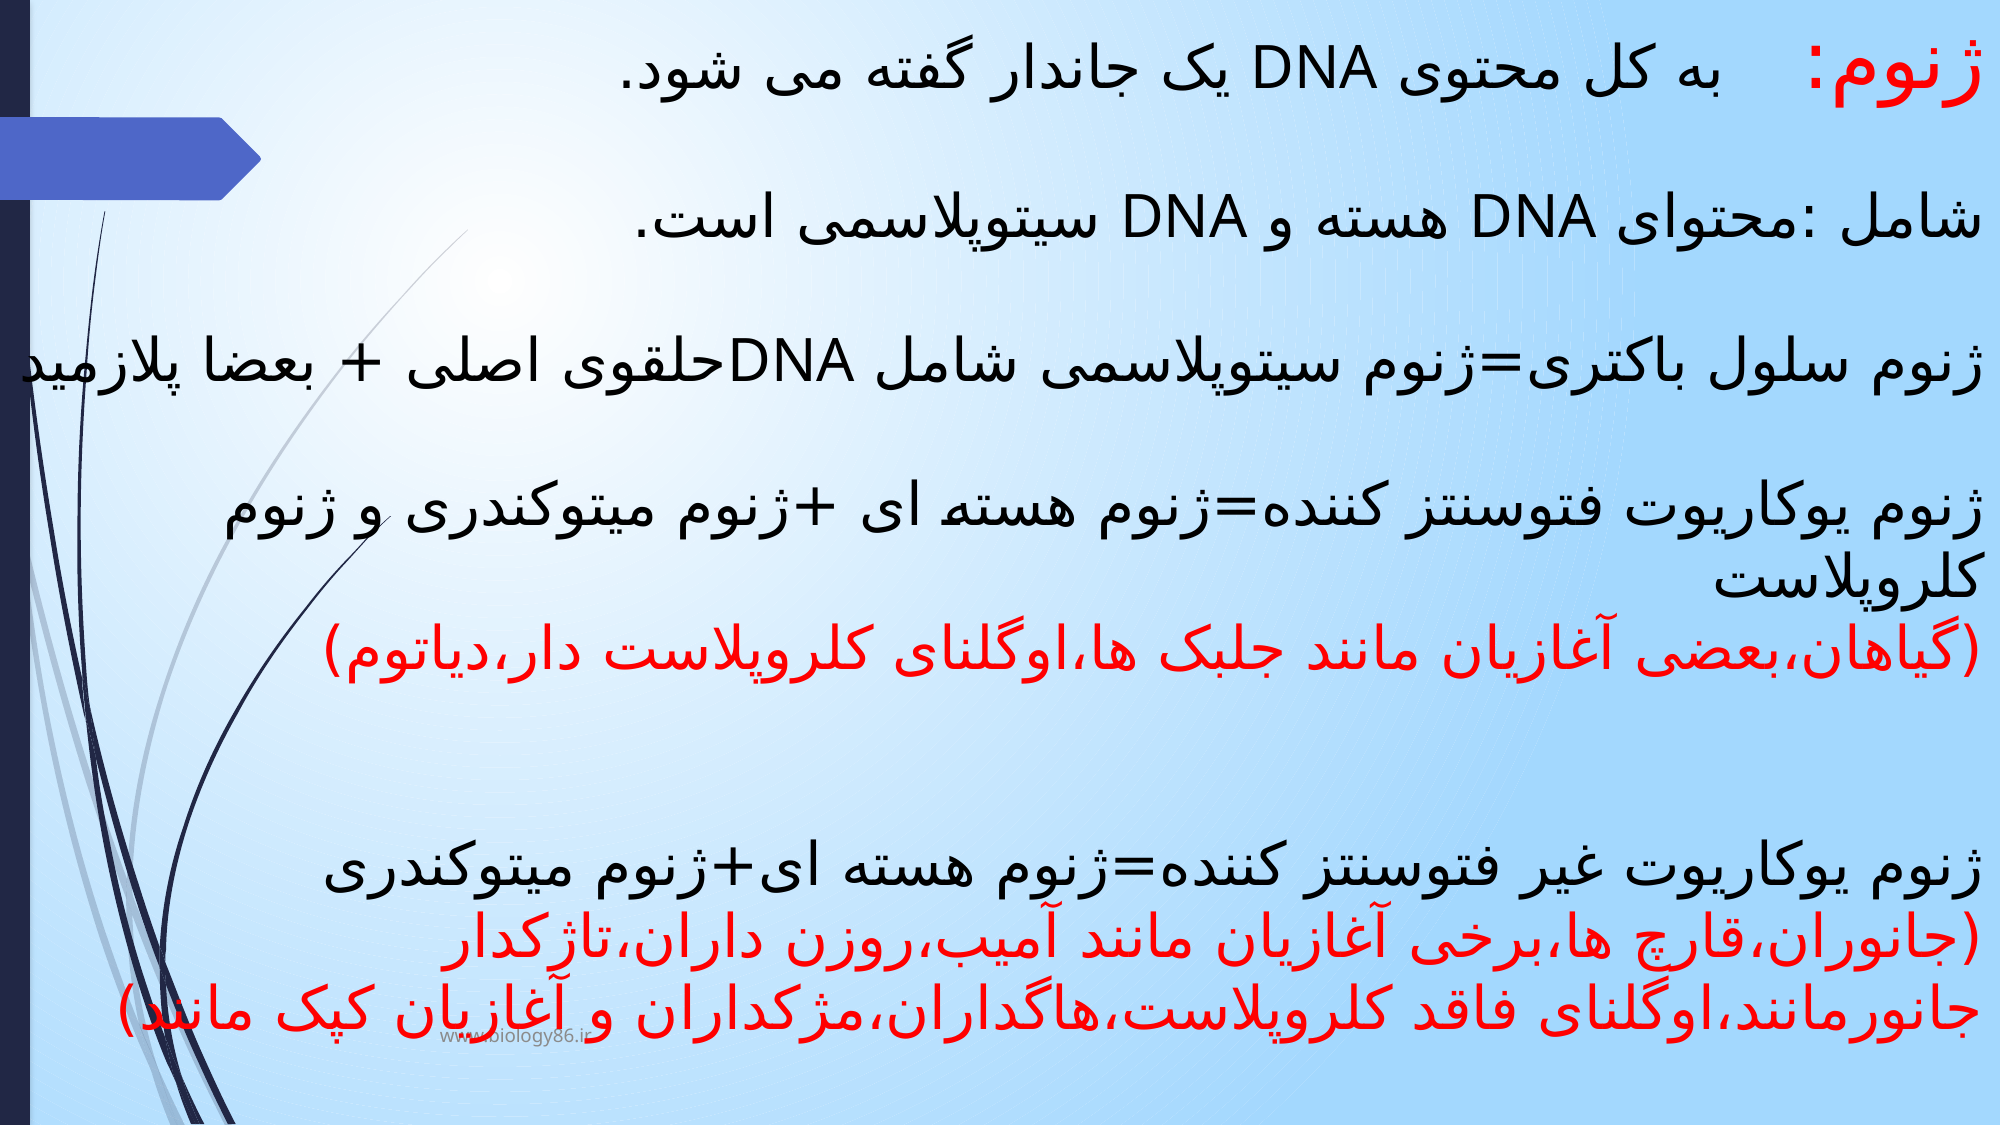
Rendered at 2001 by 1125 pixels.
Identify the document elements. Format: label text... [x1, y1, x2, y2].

title ژنوم: به کل محتوی DNA یک جاندار گفته می شود. شامل :محتوای DNA هسته و DNA سیتوپلاسمی است. ژنوم سلول باکتری=ژنوم سیتوپلاسمی شامل DNAحلقوی اصلی + بعضا پلازمید ژنوم یوکاریوت فتوسنتز کننده=ژنوم هسته ای +ژنوم میتوکندری و ژنوم کلروپلاست (گیاهان،بعضی آغازیان مانند جلبک ها،اوگلنای کلروپلاست دار،دیاتوم) ژنوم یوکاریوت غیر فتوسنتز کننده=ژنوم هسته ای+ژنوم میتوکندری (جانوران،قارچ ها،برخی آغازیان مانند آمیب،روزن داران،تاژکدار جانورمانند،اوگلنای فاقد کلروپلاست،هاگداران،مژکداران و آغازیان کپک مانند) [0, 0, 2000, 1125]
footer www.biology86.ir [424, 1006, 1675, 1067]
